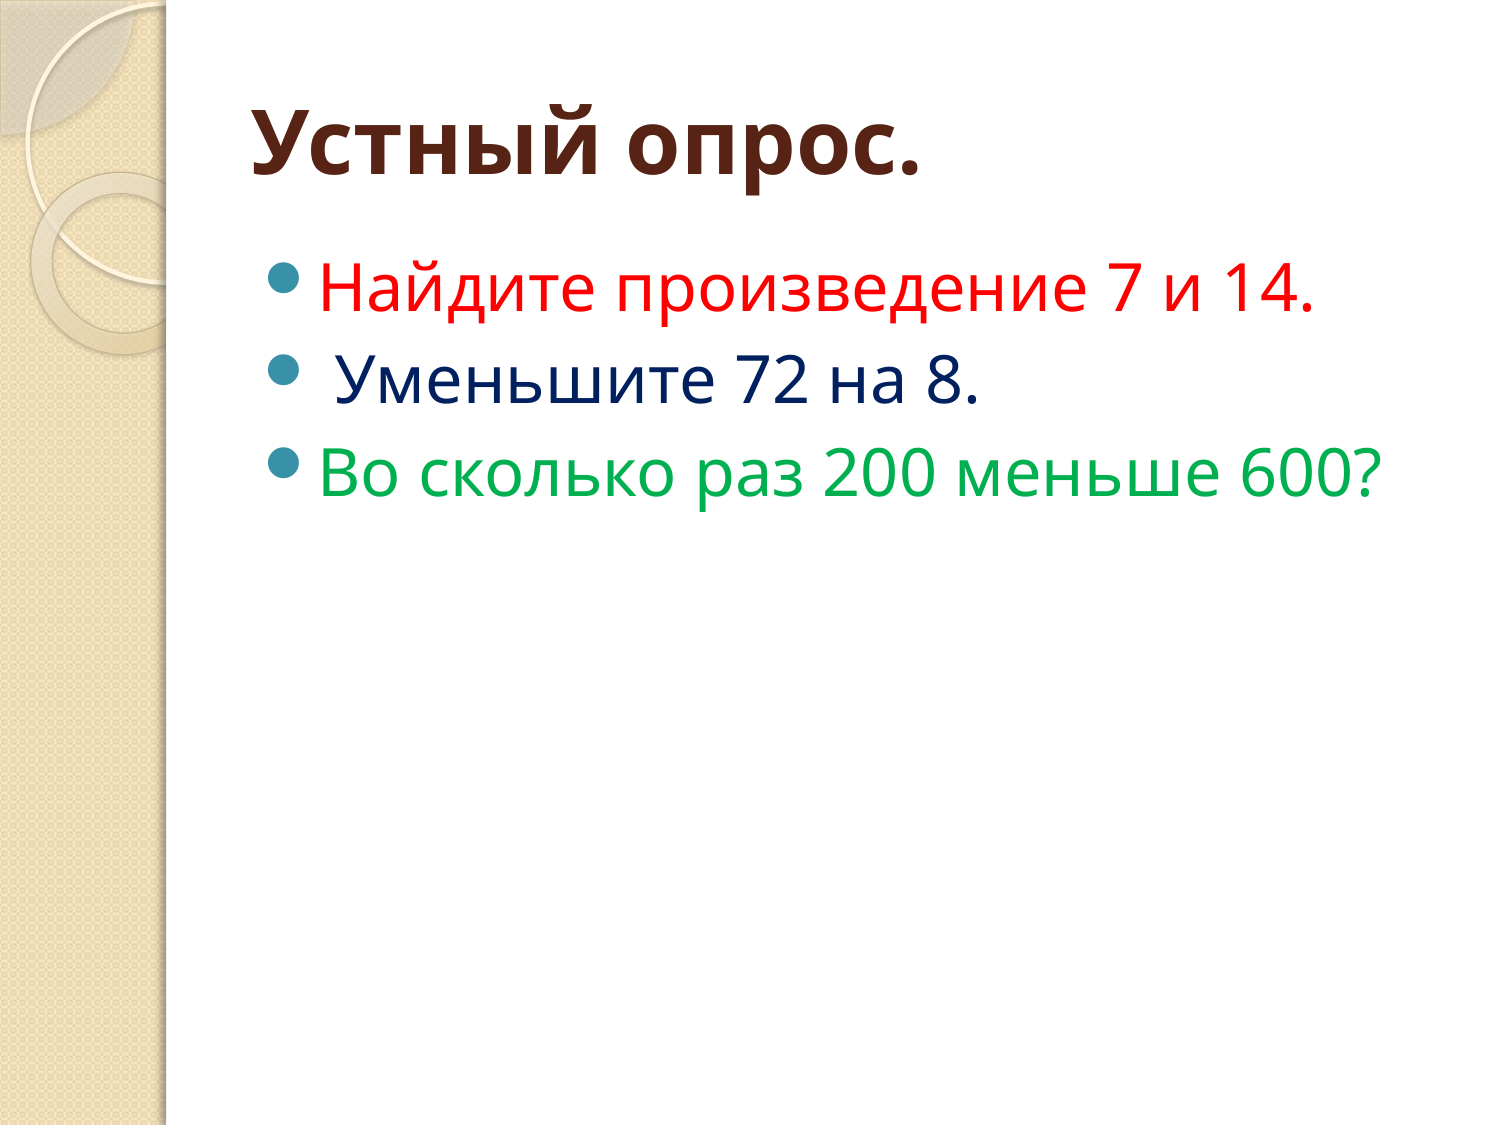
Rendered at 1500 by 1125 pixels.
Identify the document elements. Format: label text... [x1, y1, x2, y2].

title Устный опрос. [235, 45, 1466, 233]
list Найдите произведение 7 и 14. Уменьшите 72 на 8. Во сколько раз 200 меньше 600? [235, 237, 1466, 1025]
